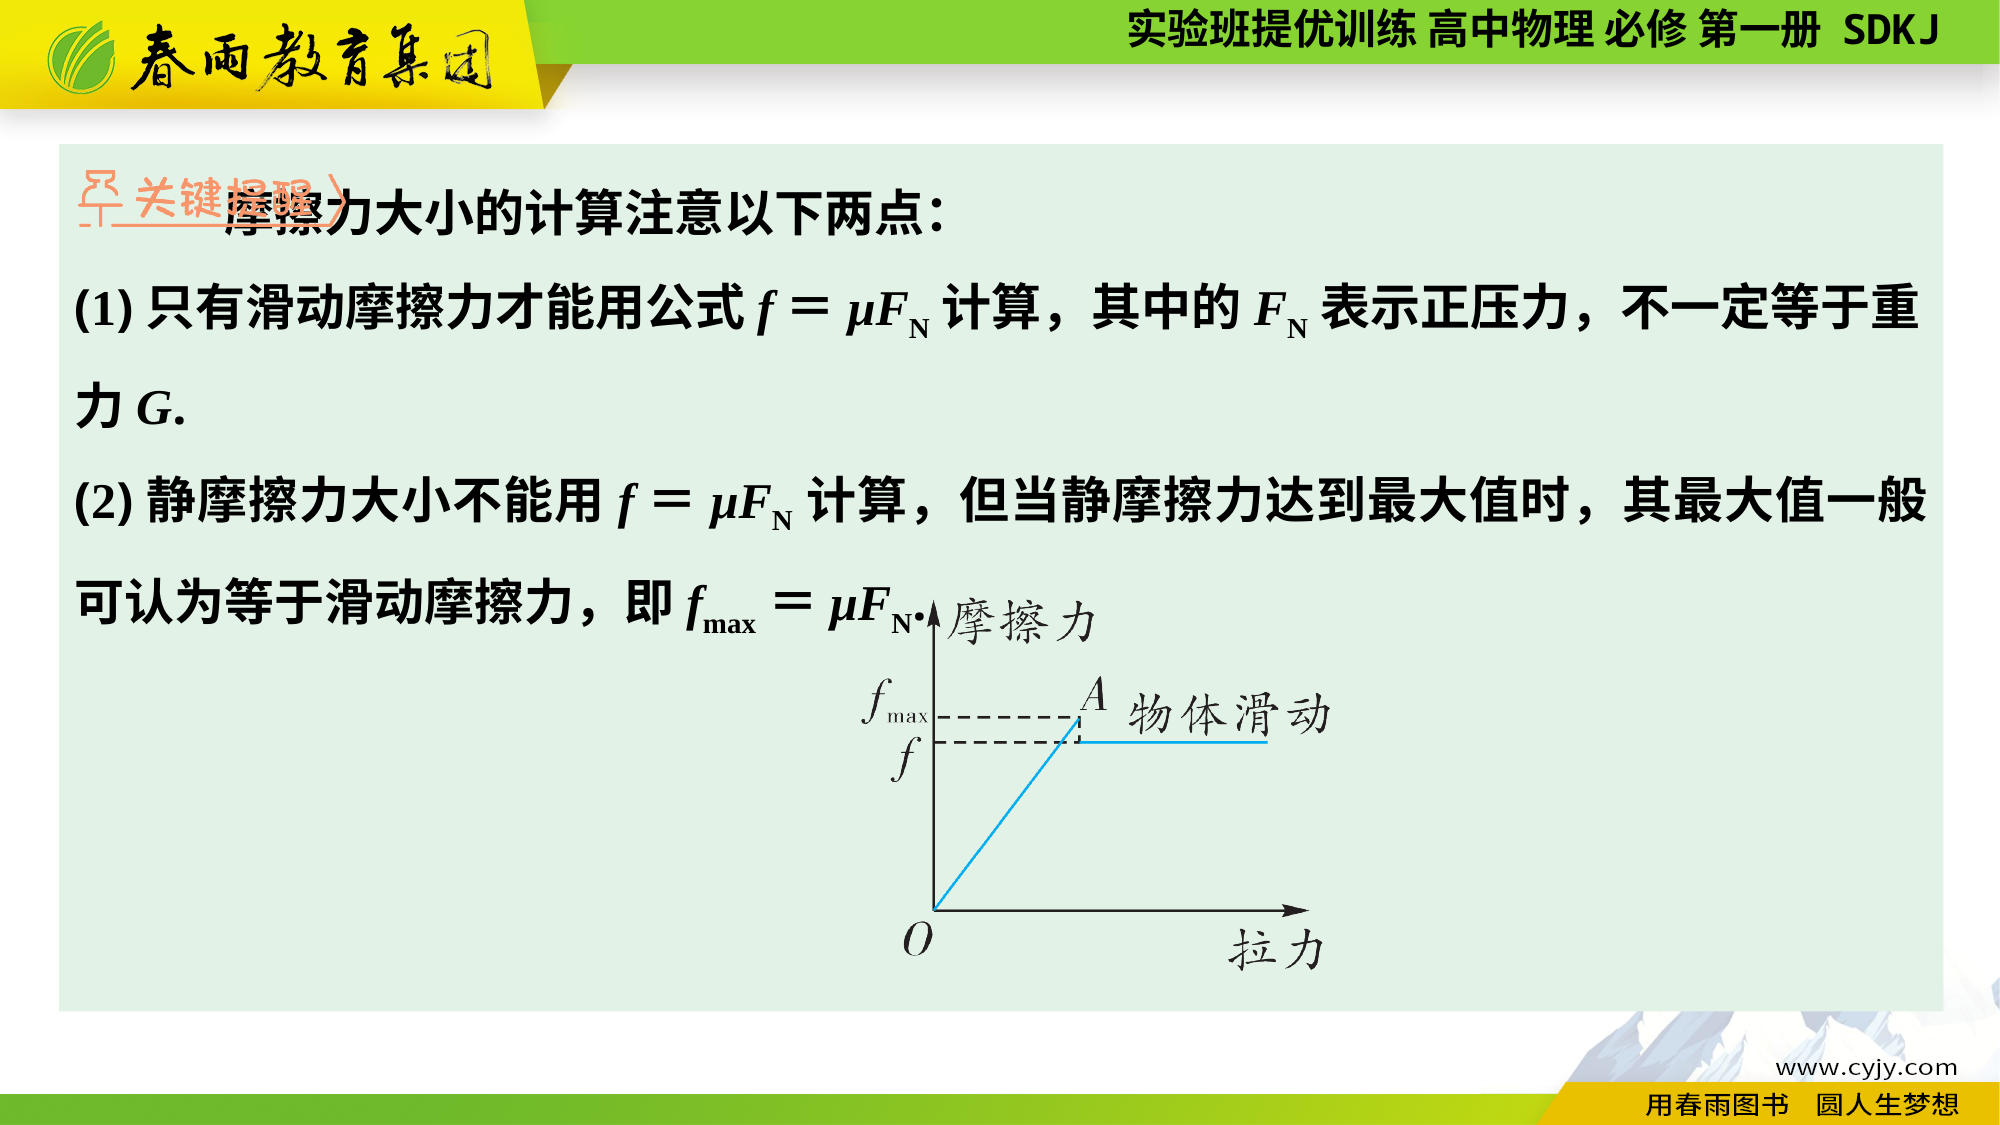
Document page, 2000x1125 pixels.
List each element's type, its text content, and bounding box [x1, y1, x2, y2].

picture [0, 0, 2000, 1125]
list 摩擦力大小的计算注意以下两点： (1)只有滑动摩擦力才能用公式f＝μFN计算，其中的FN表示正压力，不一定等于重 力G. (2)静摩擦力大小不能用f＝μFN计算，但当静摩擦力达到最大值时，其最大值一般可认为等于滑动摩擦力，即fmax＝μFN. [59, 144, 1944, 1012]
